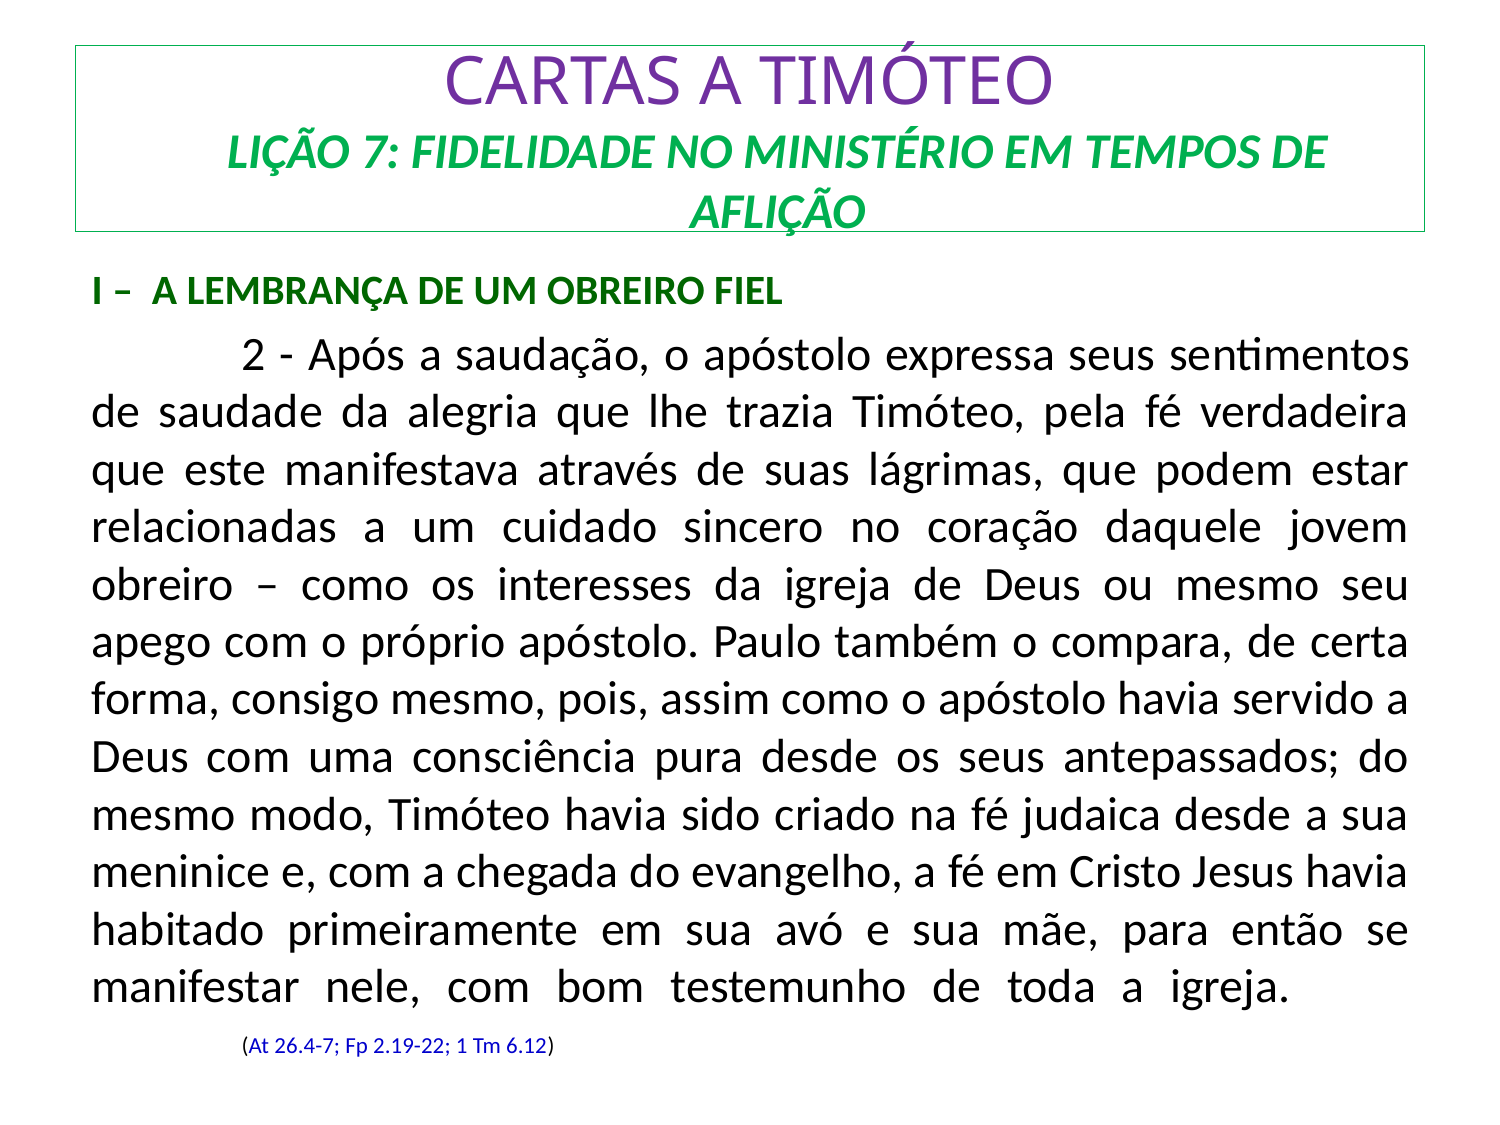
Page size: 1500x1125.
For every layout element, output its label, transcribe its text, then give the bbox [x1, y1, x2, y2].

title CARTAS A TIMÓTEO LIÇÃO 7: FIDELIDADE NO MINISTÉRIO EM TEMPOS DE AFLIÇÃO [75, 45, 1425, 232]
list I – A LEMBRANÇA DE UM OBREIRO FIEL 2 - Após a saudação, o apóstolo expressa seus sentimentos de saudade da alegria que lhe trazia Timóteo, pela fé verdadeira que este manifestava através de suas lágrimas, que podem estar relacionadas a um cuidado sincero no coração daquele jovem obreiro – como os interesses da igreja de Deus ou mesmo seu apego com o próprio apóstolo. Paulo também o compara, de certa forma, consigo mesmo, pois, assim como o apóstolo havia servido a Deus com uma consciência pura desde os seus antepassados; do mesmo modo, Timóteo havia sido criado na fé judaica desde a sua meninice e, com a chegada do evangelho, a fé em Cristo Jesus havia habitado primeiramente em sua avó e sua mãe, para então se manifestar nele, com bom testemunho de toda a igreja. (At 26.4-7; Fp 2.19-22; 1 Tm 6.12) [76, 255, 1427, 1059]
